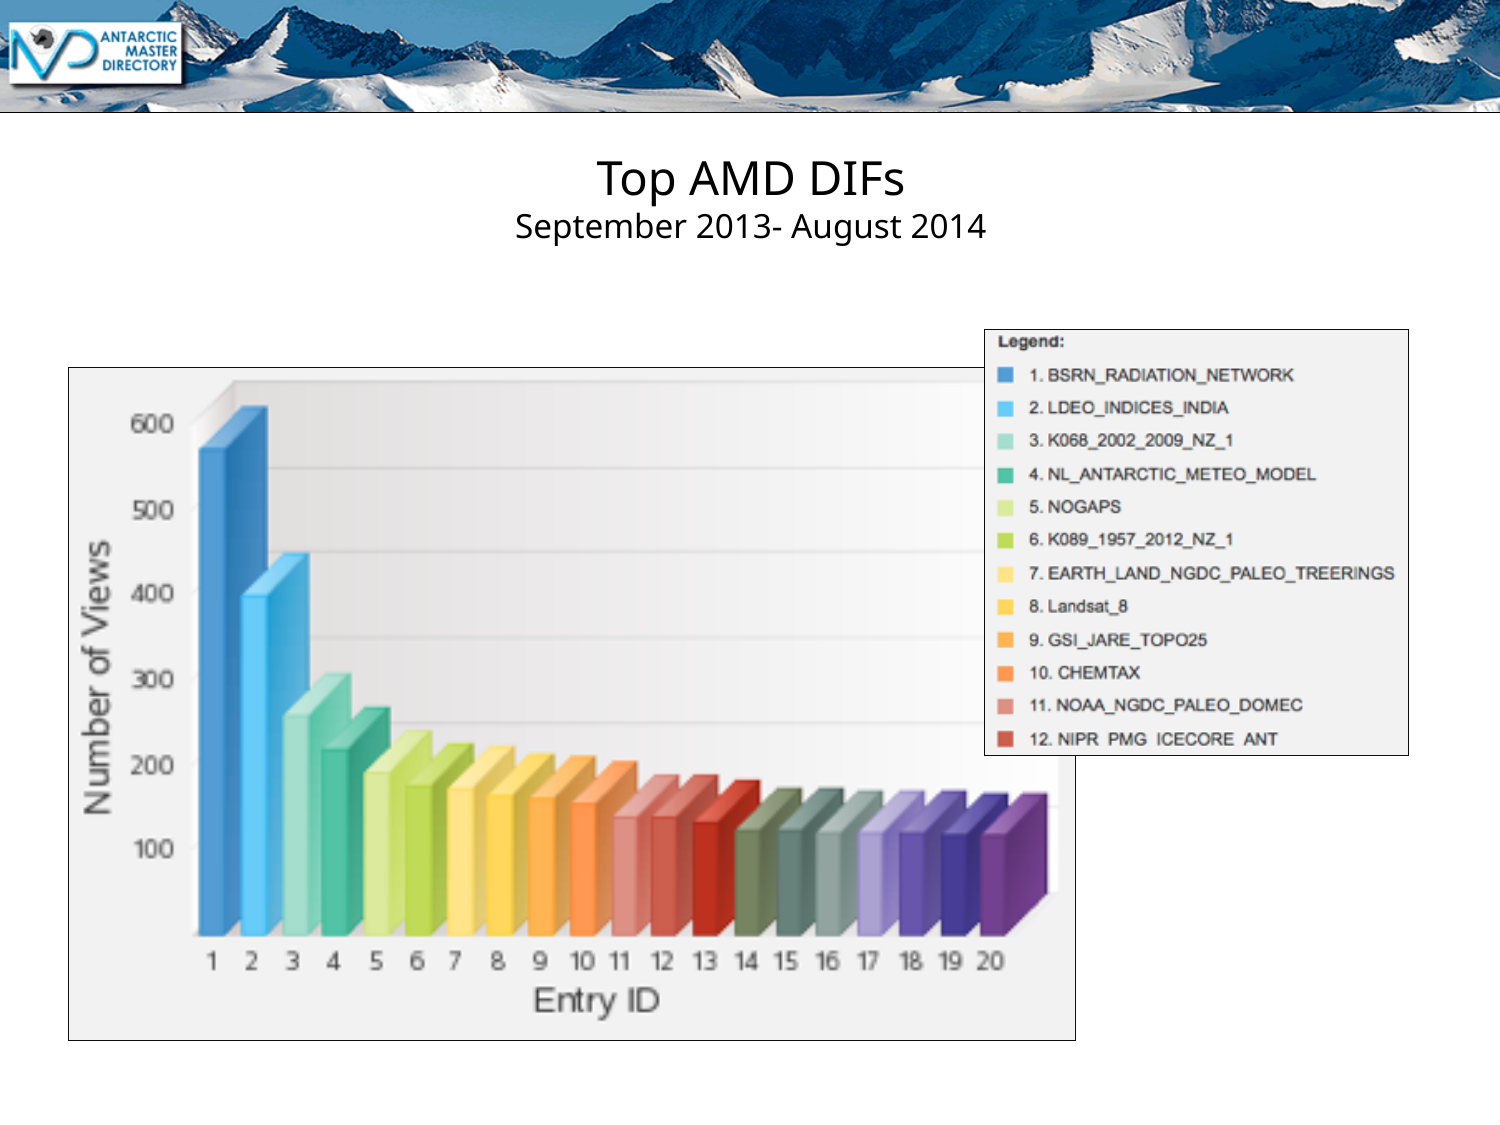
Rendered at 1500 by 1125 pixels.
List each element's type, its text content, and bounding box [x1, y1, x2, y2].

text_box Top AMD DIFs September 2013- August 2014 [233, 108, 1269, 285]
picture [0, 0, 1500, 112]
picture [68, 329, 1409, 1041]
